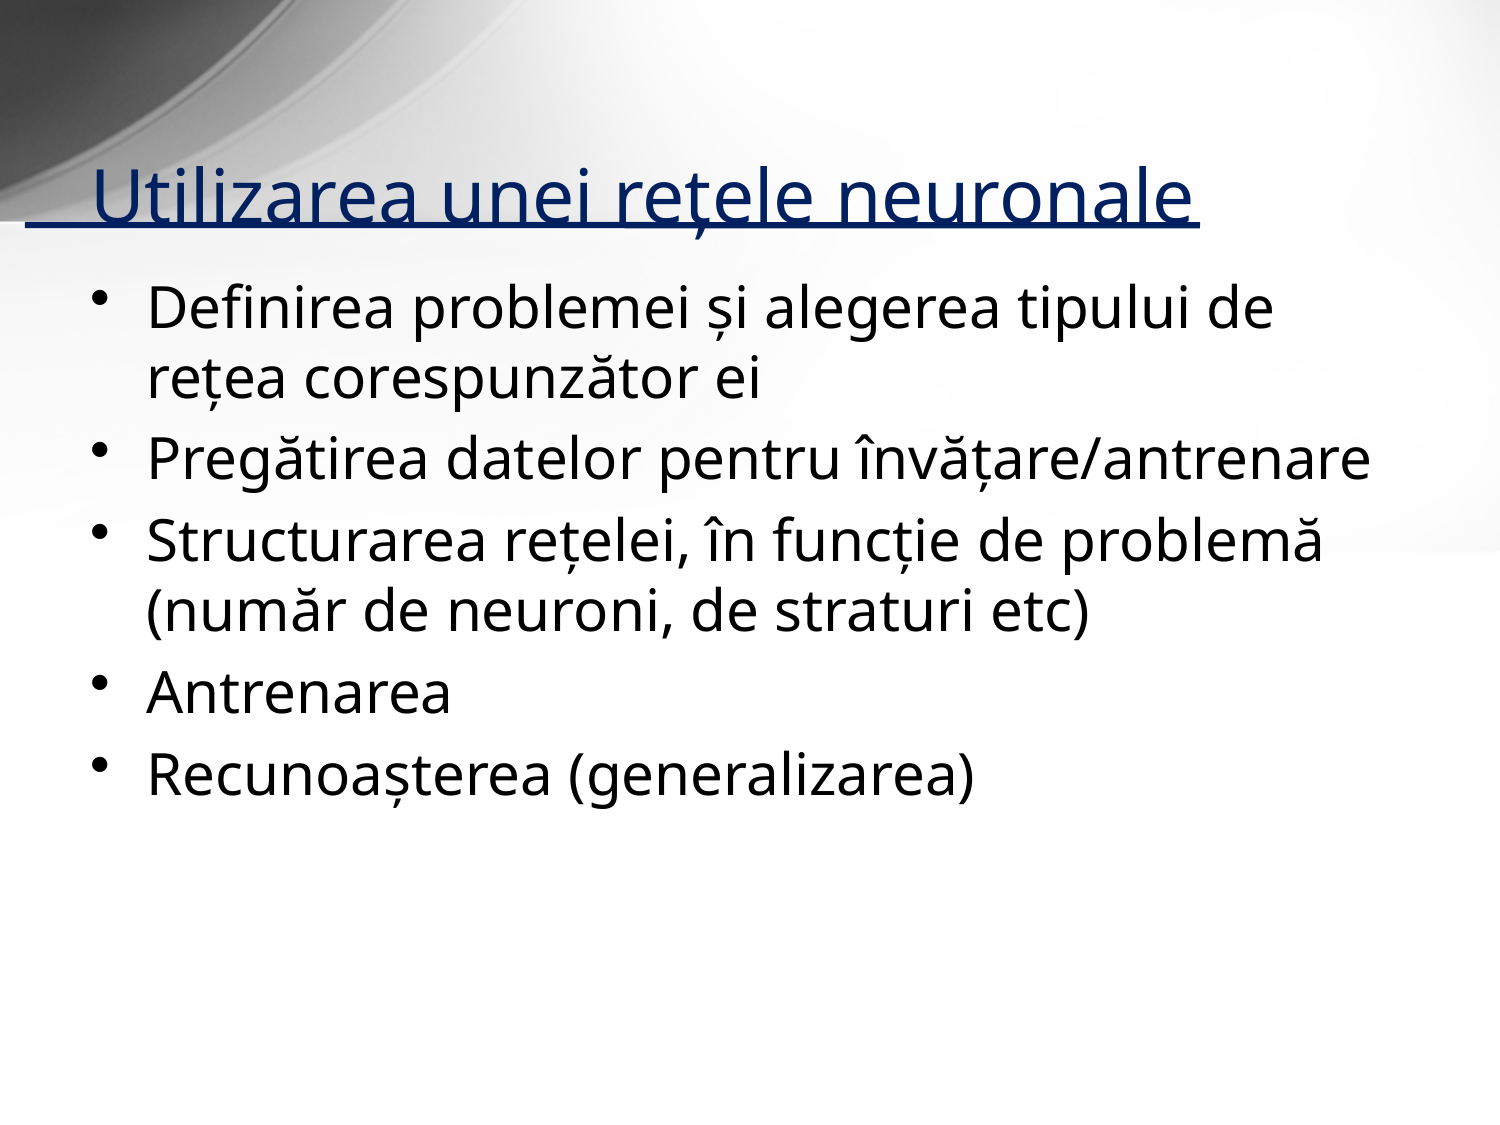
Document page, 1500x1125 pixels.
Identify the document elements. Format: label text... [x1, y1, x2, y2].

list Definirea problemei şi alegerea tipului de reţea corespunzător ei Pregătirea datelor pentru învăţare/antrenare Structurarea reţelei, în funcţie de problemă (număr de neuroni, de straturi etc) Antrenarea Recunoaşterea (generalizarea) [74, 262, 1426, 1006]
picture [0, 0, 1500, 1125]
title Utilizarea unei reţele neuronale [74, 58, 1426, 247]
